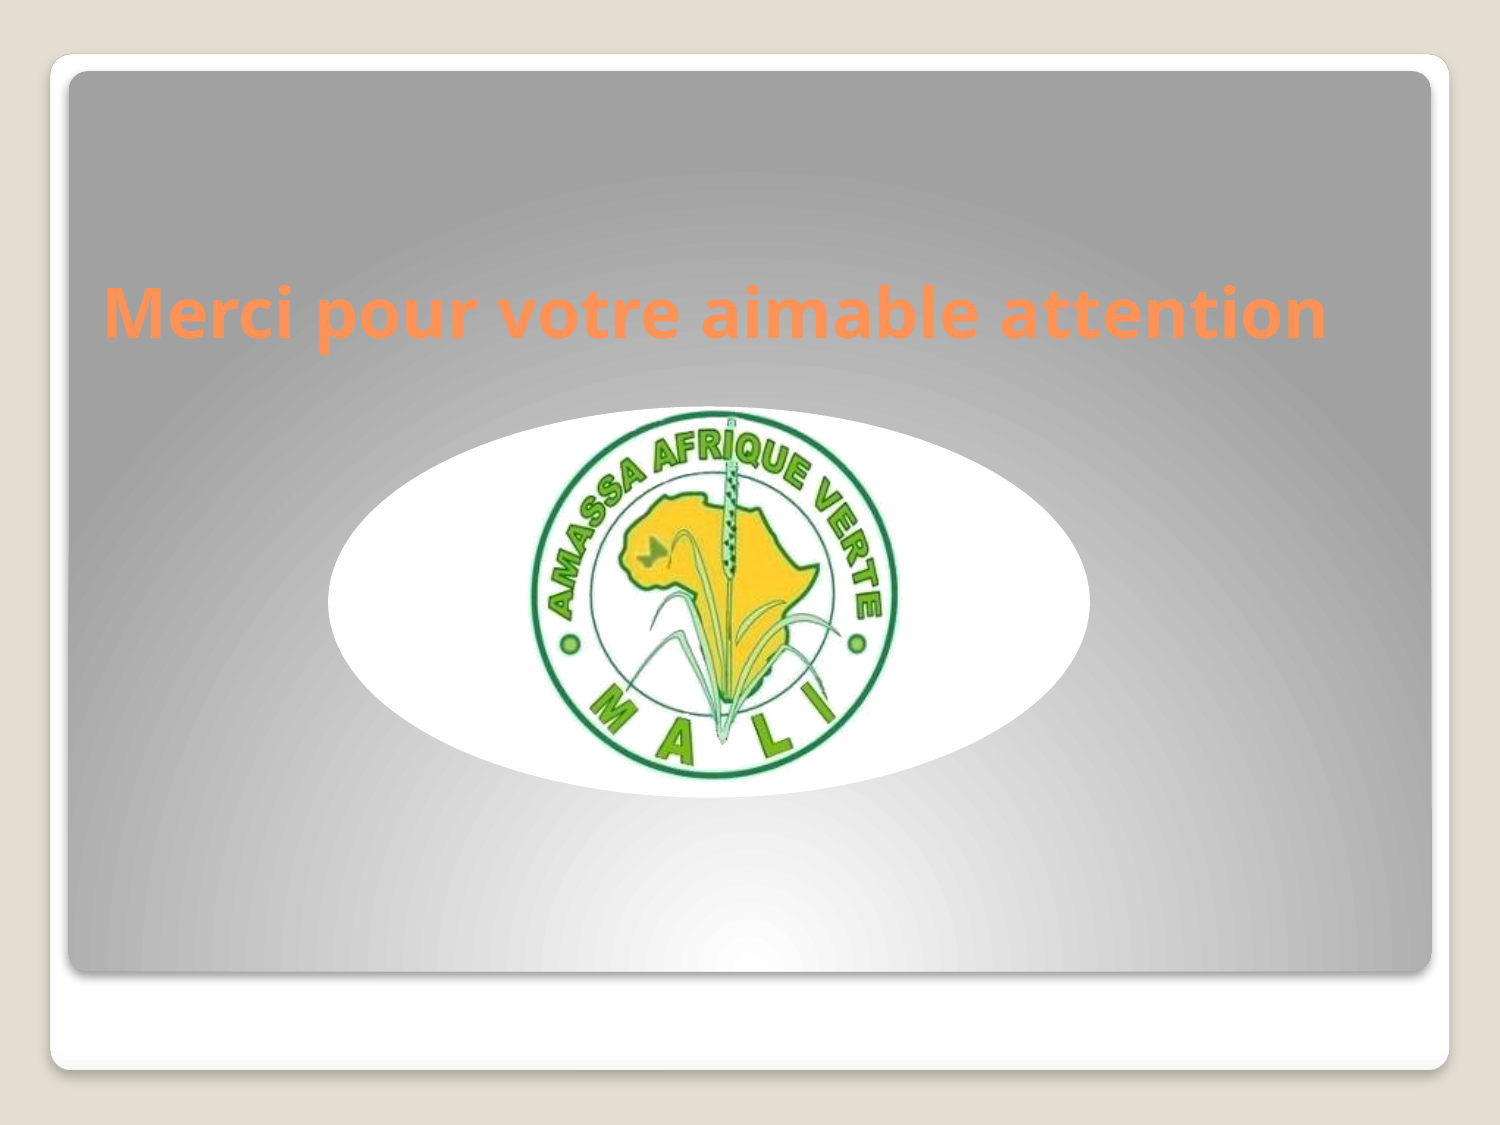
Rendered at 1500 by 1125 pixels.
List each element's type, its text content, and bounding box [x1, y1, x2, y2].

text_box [327, 386, 1091, 812]
title Merci pour votre aimable attention [87, 187, 1430, 360]
